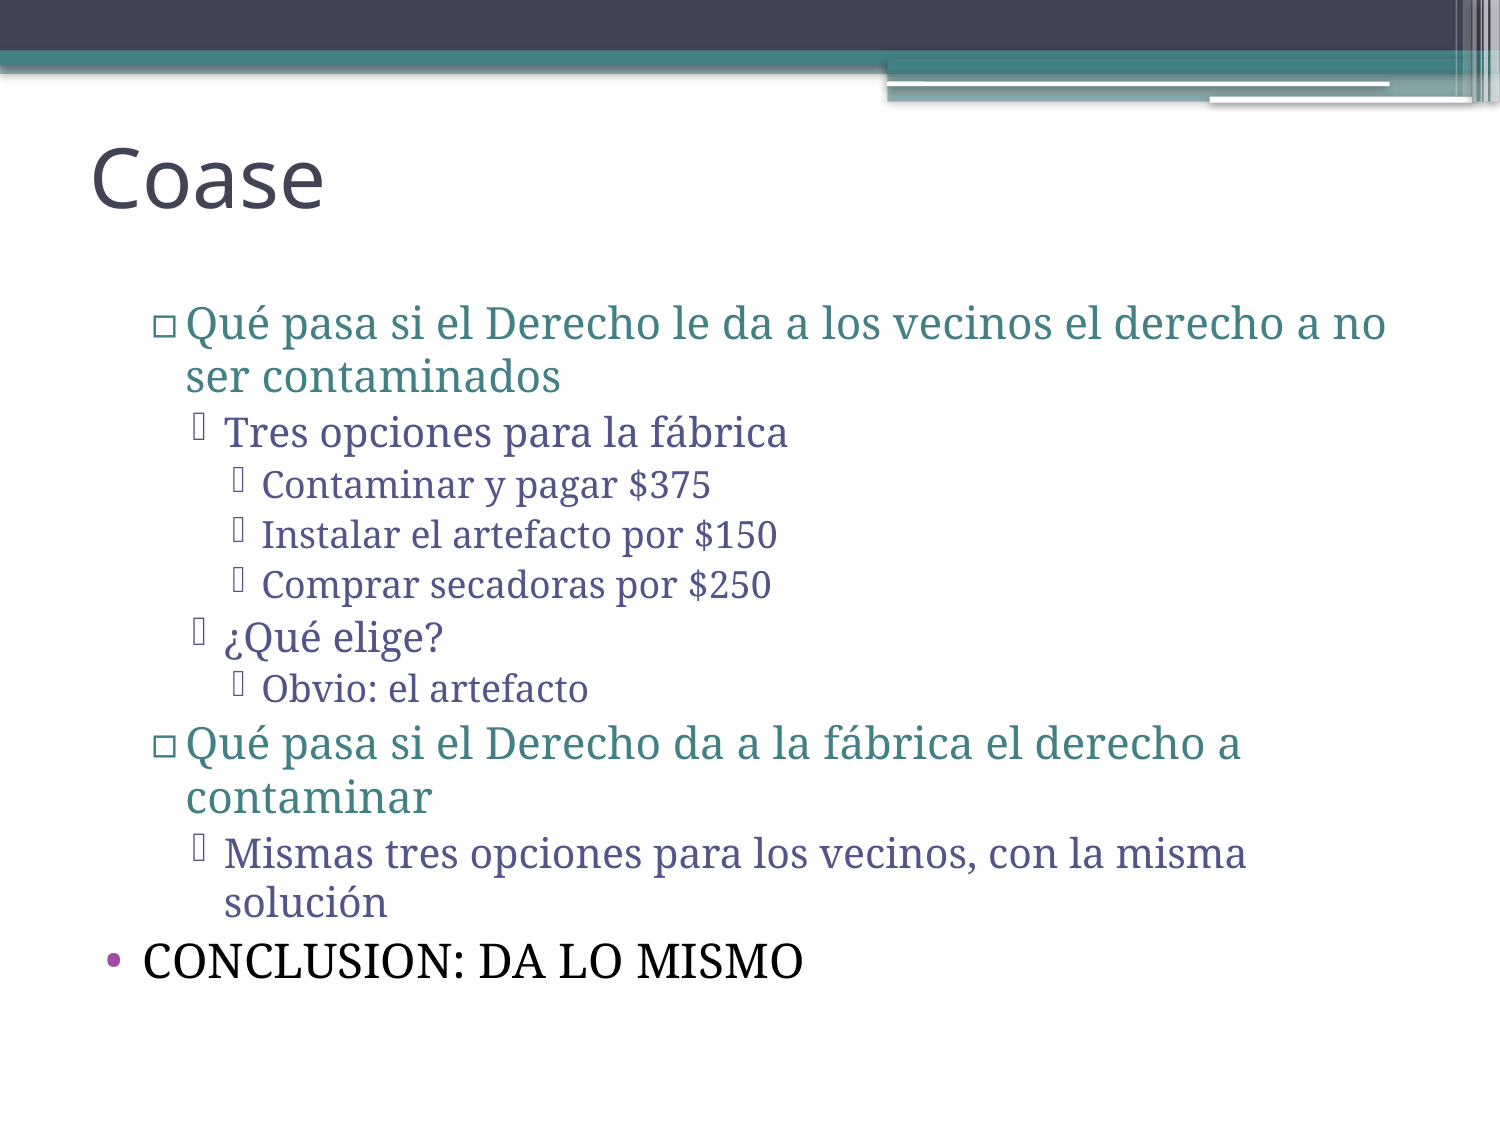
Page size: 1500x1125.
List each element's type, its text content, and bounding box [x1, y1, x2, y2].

title Coase [75, 87, 1425, 263]
list Qué pasa si el Derecho le da a los vecinos el derecho a no ser contaminados Tres opciones para la fábrica Contaminar y pagar $375 Instalar el artefacto por $150 Comprar secadoras por $250 ¿Qué elige? Obvio: el artefacto Qué pasa si el Derecho da a la fábrica el derecho a contaminar Mismas tres opciones para los vecinos, con la misma solución CONCLUSION: DA LO MISMO [75, 287, 1425, 1004]
